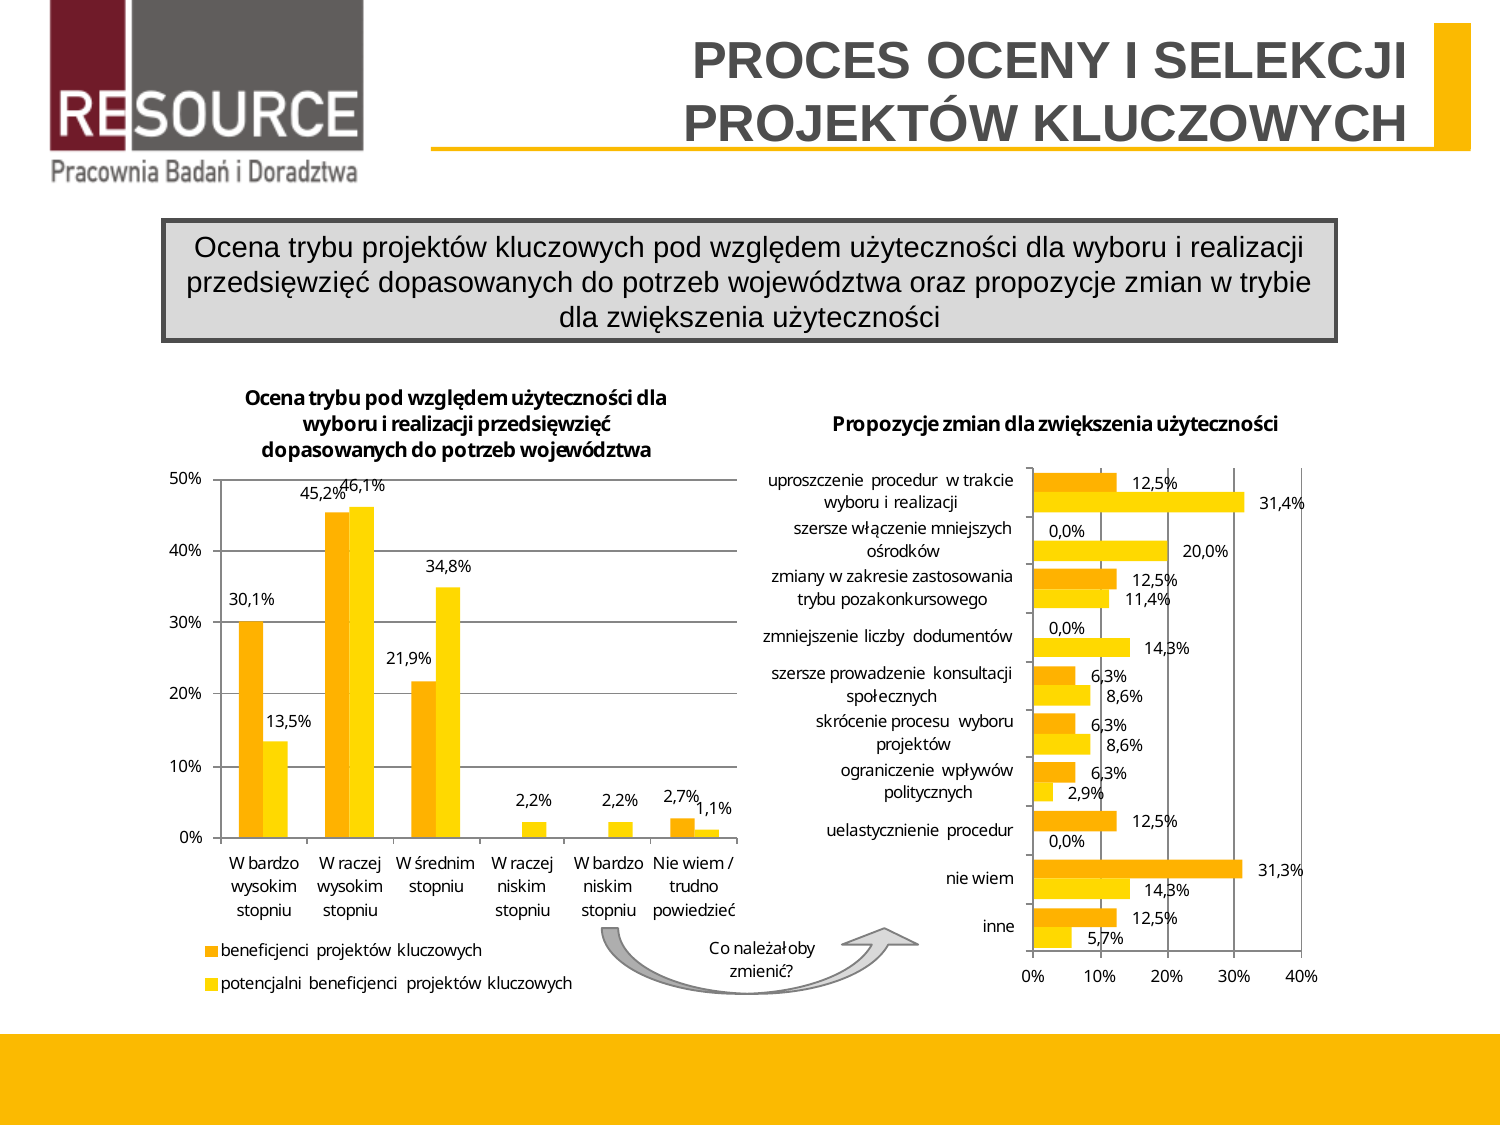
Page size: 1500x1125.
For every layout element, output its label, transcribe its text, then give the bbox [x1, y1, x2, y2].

text_box [1435, 23, 1471, 148]
text_box [377, 7, 1424, 102]
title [40, 0, 373, 194]
picture [163, 373, 1337, 1001]
text_box Ocena trybu projektów kluczowych pod względem użyteczności dla wyboru i realizacji przedsięwzięć dopasowanych do potrzeb województwa oraz propozycje zmian w trybie dla zwiększenia użyteczności [163, 220, 1337, 341]
text_box PROCES OCENY I SELEKCJI PROJEKTÓW KLUCZOWYCH [454, 19, 1424, 114]
text_box [0, 1034, 1500, 1125]
